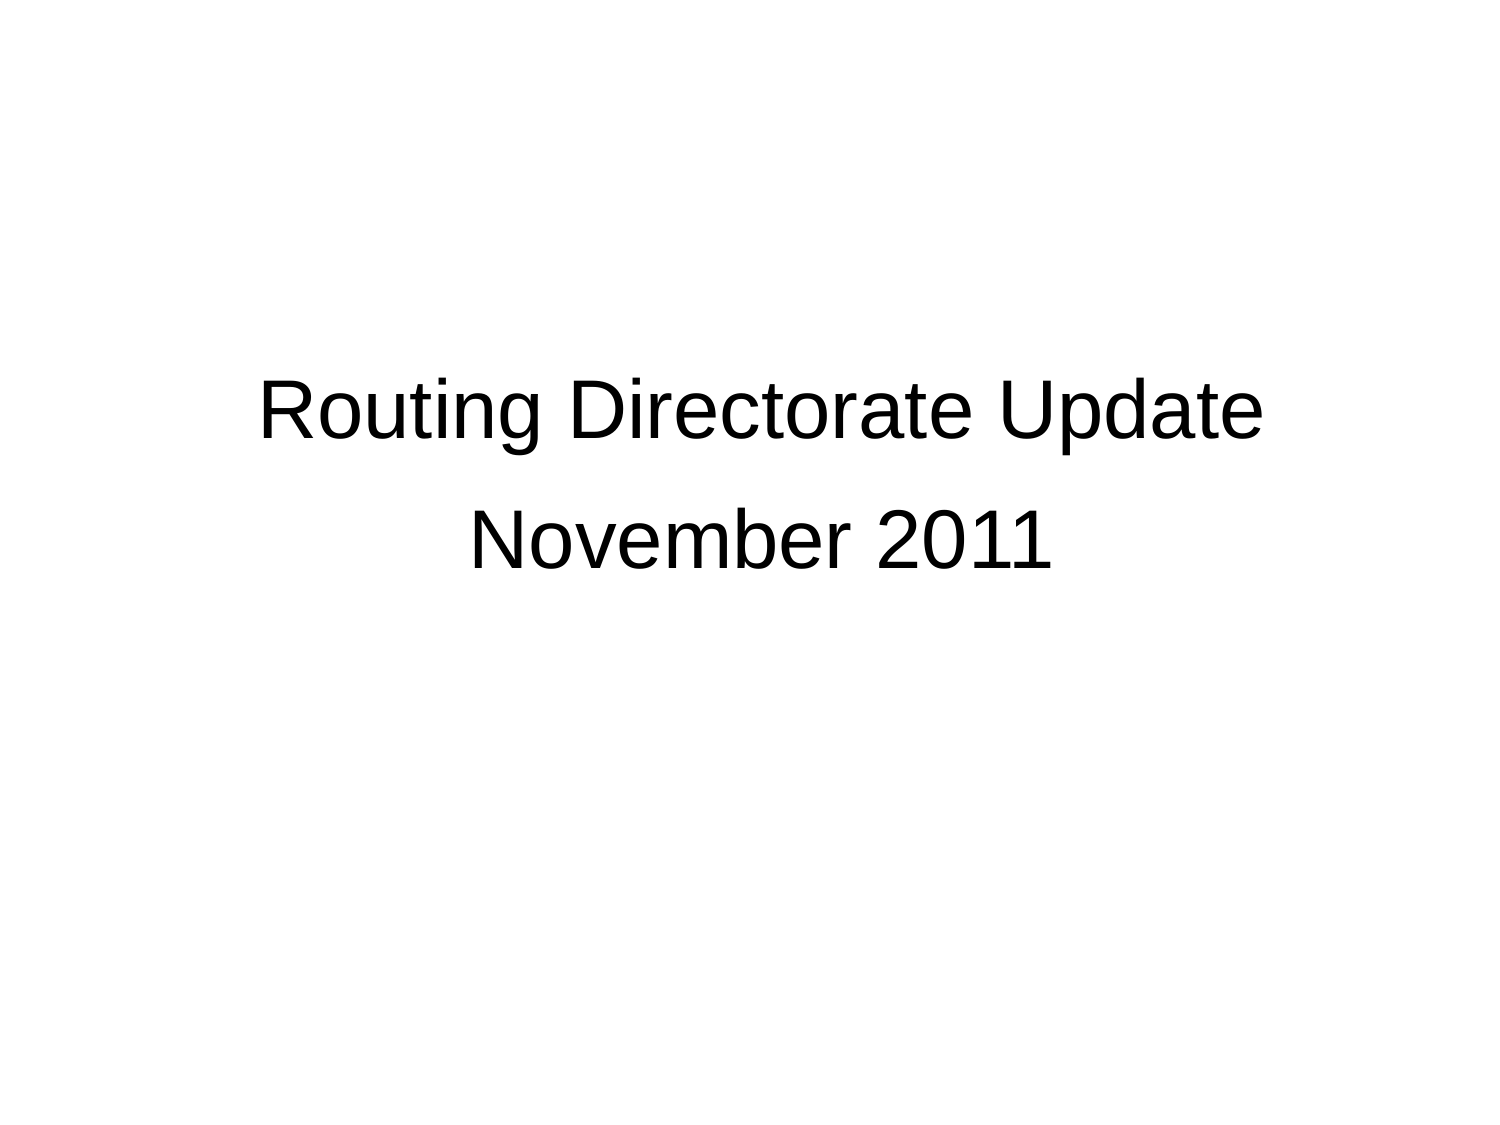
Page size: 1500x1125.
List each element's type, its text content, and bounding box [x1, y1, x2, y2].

title Routing Directorate Update November 2011 [64, 349, 1460, 591]
